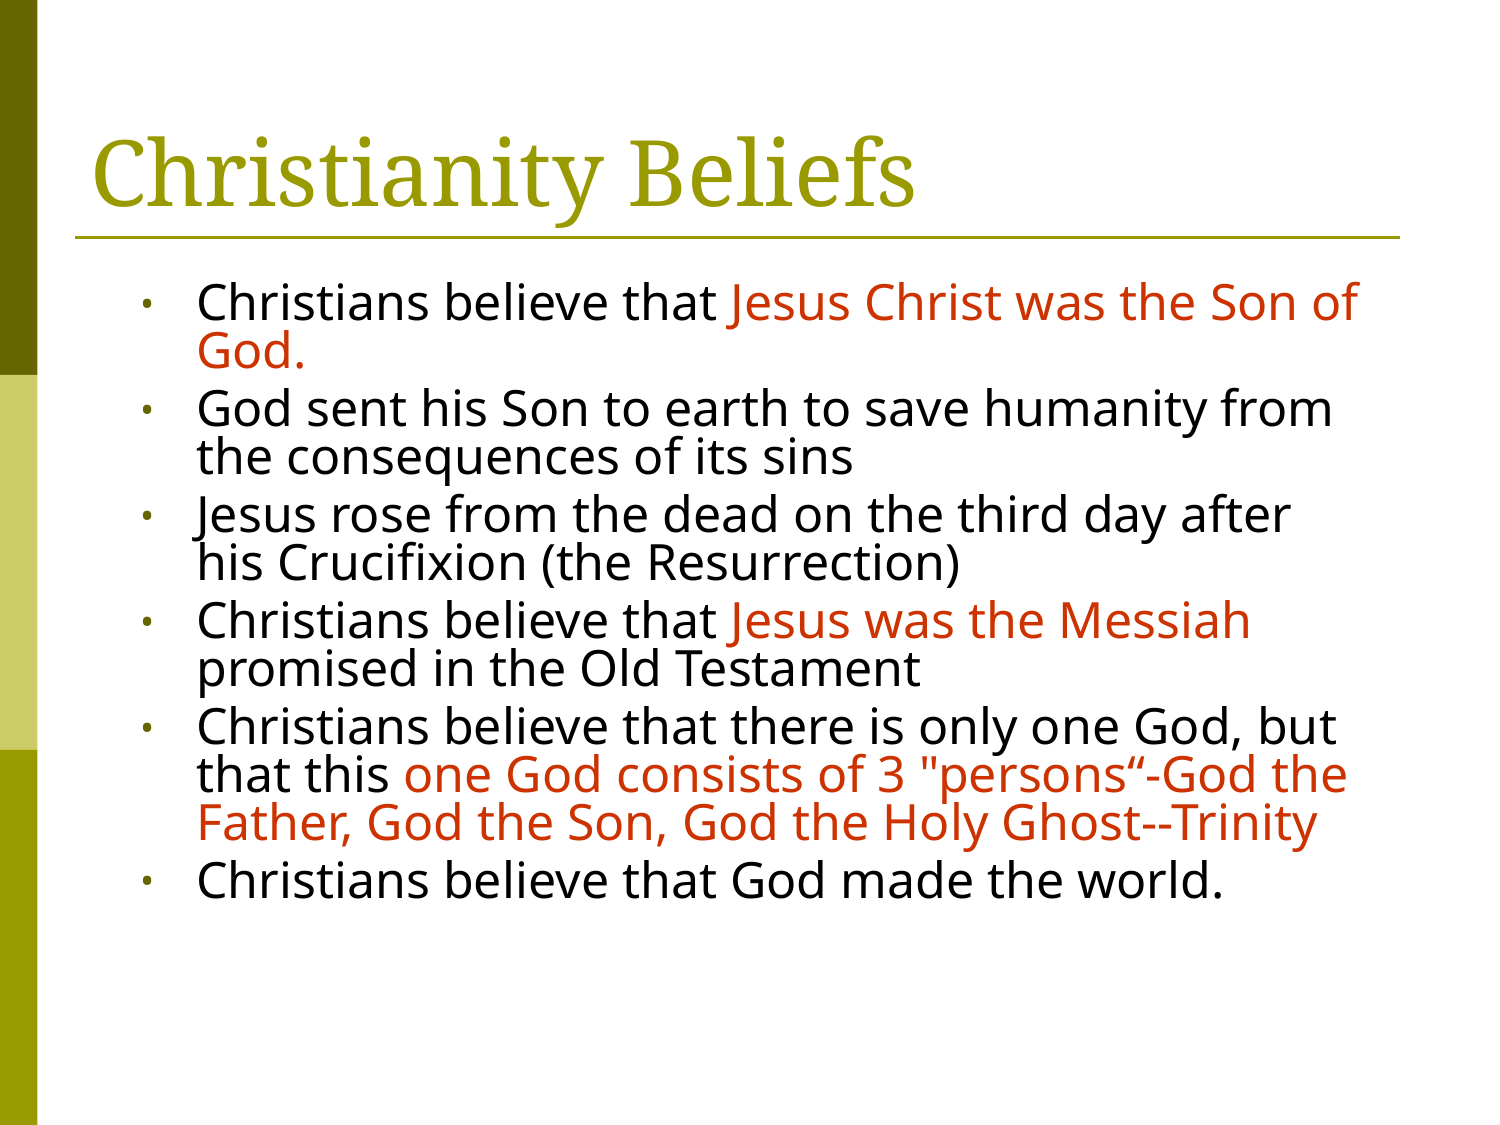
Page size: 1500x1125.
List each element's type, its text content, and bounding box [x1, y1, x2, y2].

title Christianity Beliefs [75, 45, 1425, 233]
list Christians believe that Jesus Christ was the Son of God. God sent his Son to earth to save humanity from the consequences of its sins Jesus rose from the dead on the third day after his Crucifixion (the Resurrection) Christians believe that Jesus was the Messiah promised in the Old Testament Christians believe that there is only one God, but that this one God consists of 3 "persons“-God the Father, God the Son, God the Holy Ghost--Trinity Christians believe that God made the world. [125, 275, 1382, 1050]
